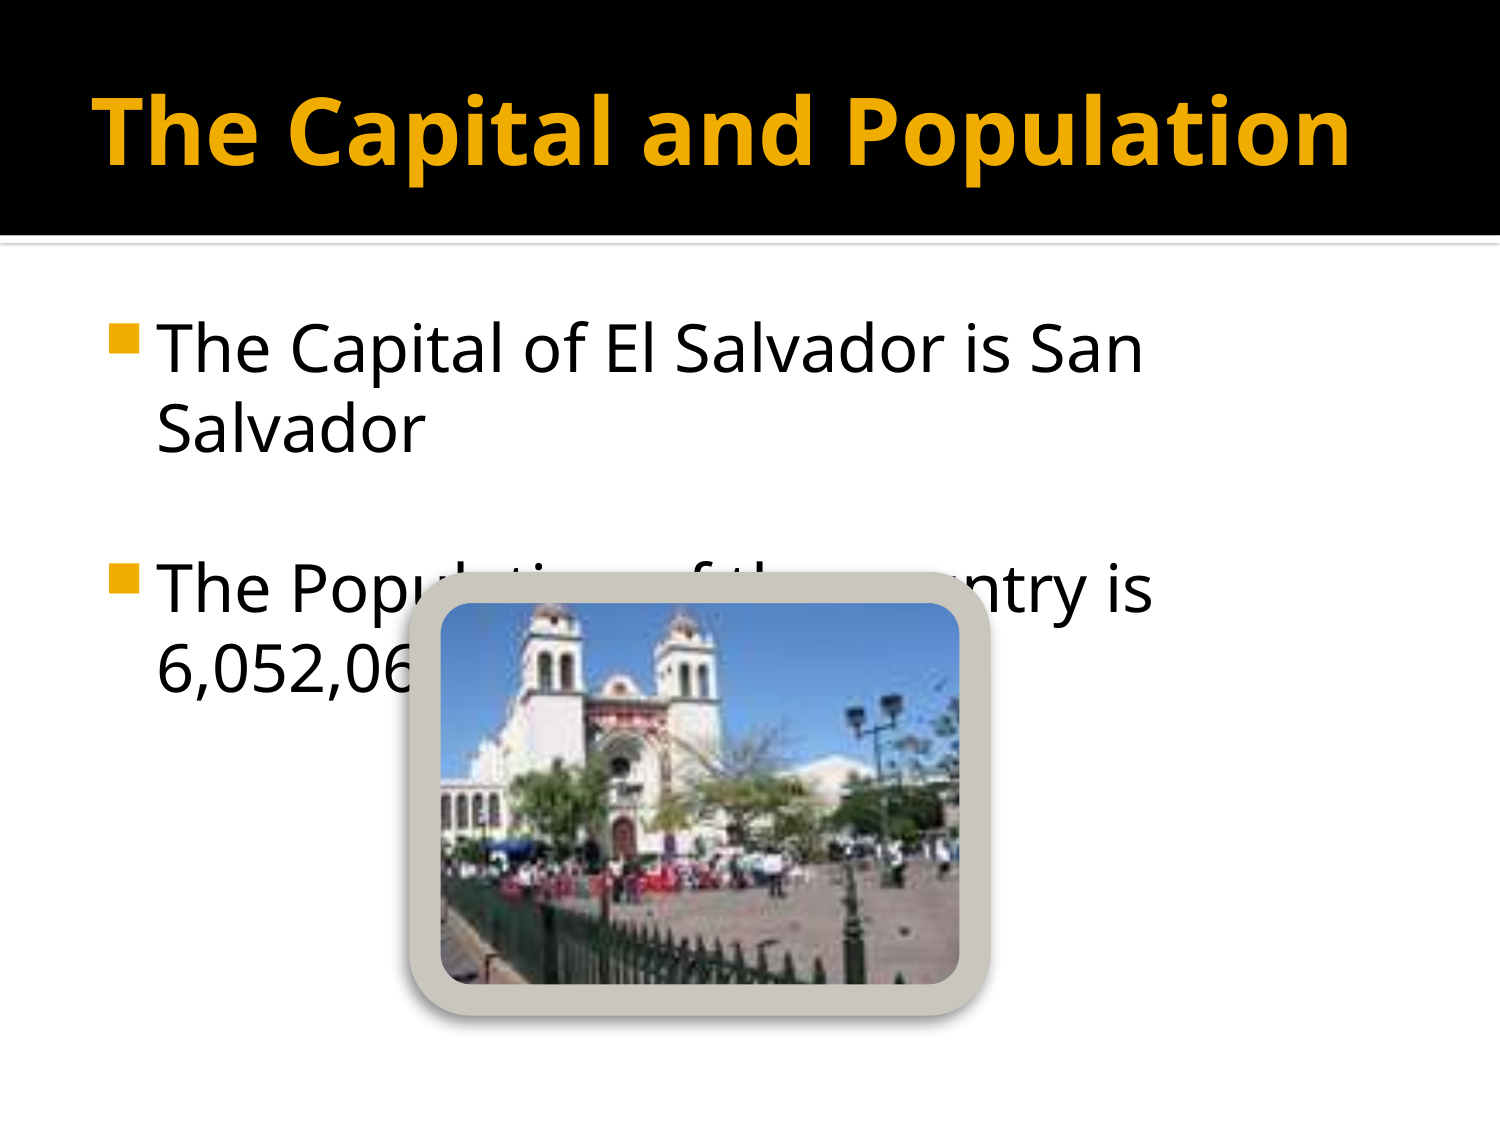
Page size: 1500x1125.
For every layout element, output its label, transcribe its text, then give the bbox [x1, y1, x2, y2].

picture [424, 587, 975, 1000]
title The Capital and Population [75, 25, 1425, 231]
list The Capital of El Salvador is San Salvador The Population of the country is 6,052,064 people. [75, 291, 1425, 1050]
